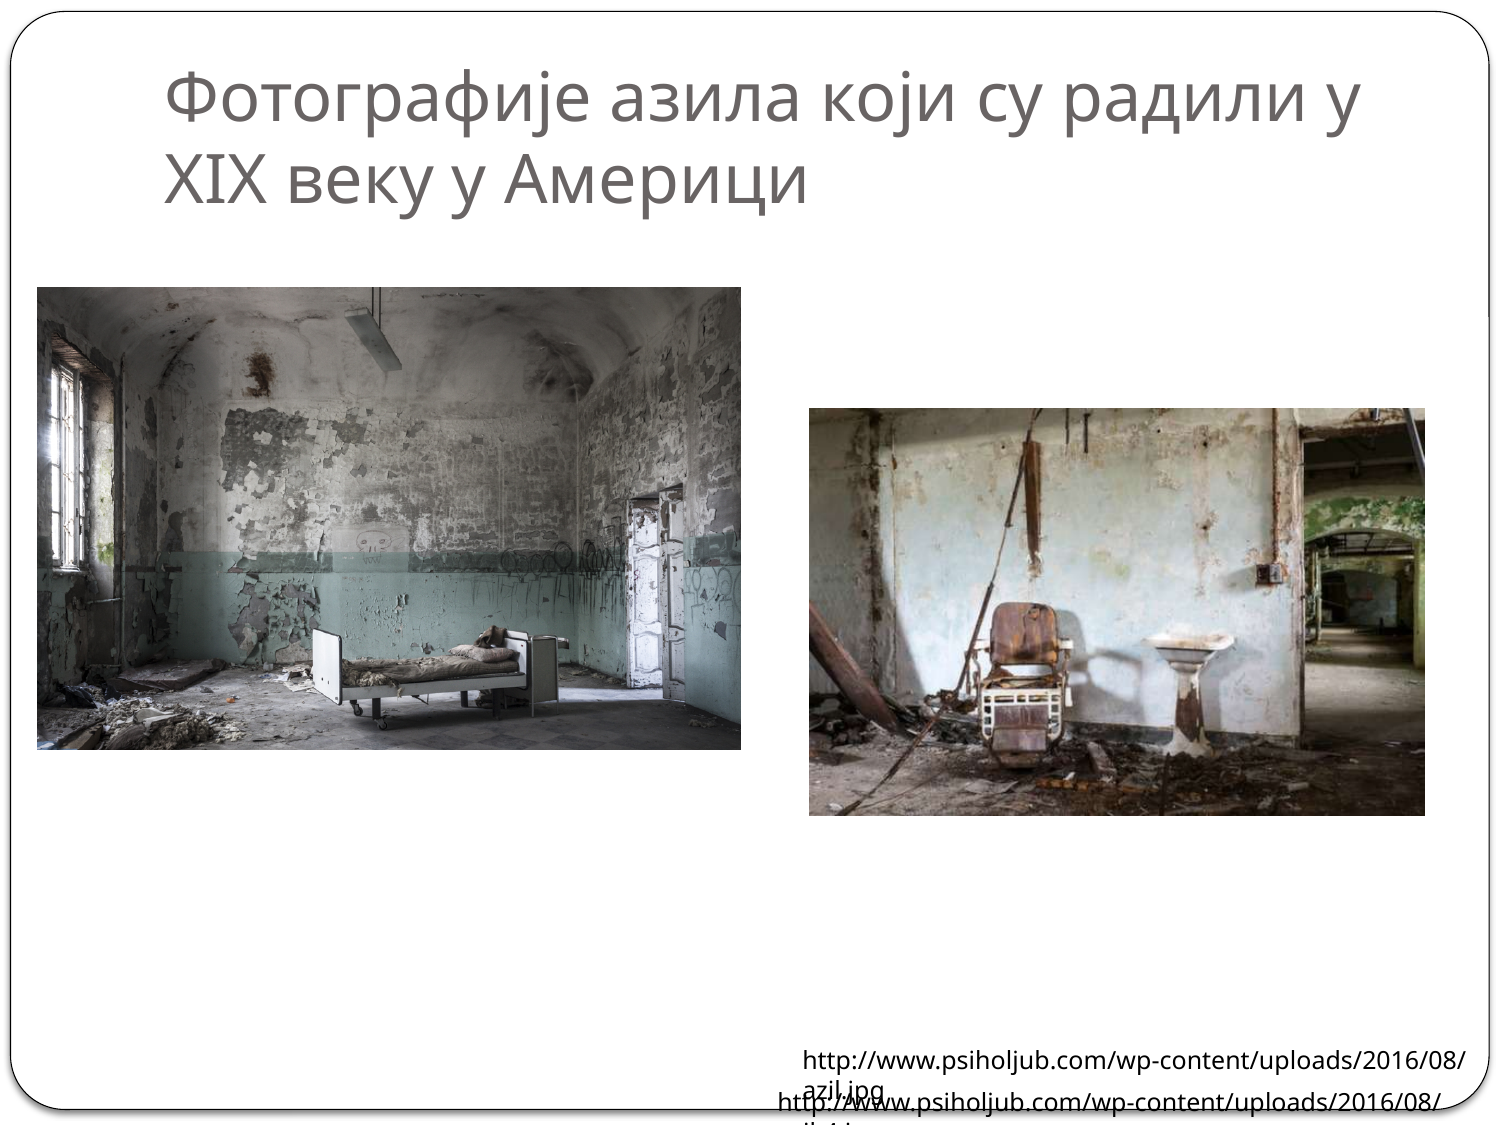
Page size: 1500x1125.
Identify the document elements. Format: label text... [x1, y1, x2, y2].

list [809, 408, 1425, 817]
text_box http://www.psiholjub.com/wp-content/uploads/2016/08/azil-4.jpg [762, 1079, 1500, 1125]
title Фотографије азила који су радили у XIX веку у Америци [150, 45, 1425, 233]
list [37, 287, 741, 751]
text_box http://www.psiholjub.com/wp-content/uploads/2016/08/azil.jpg [787, 1037, 1500, 1079]
